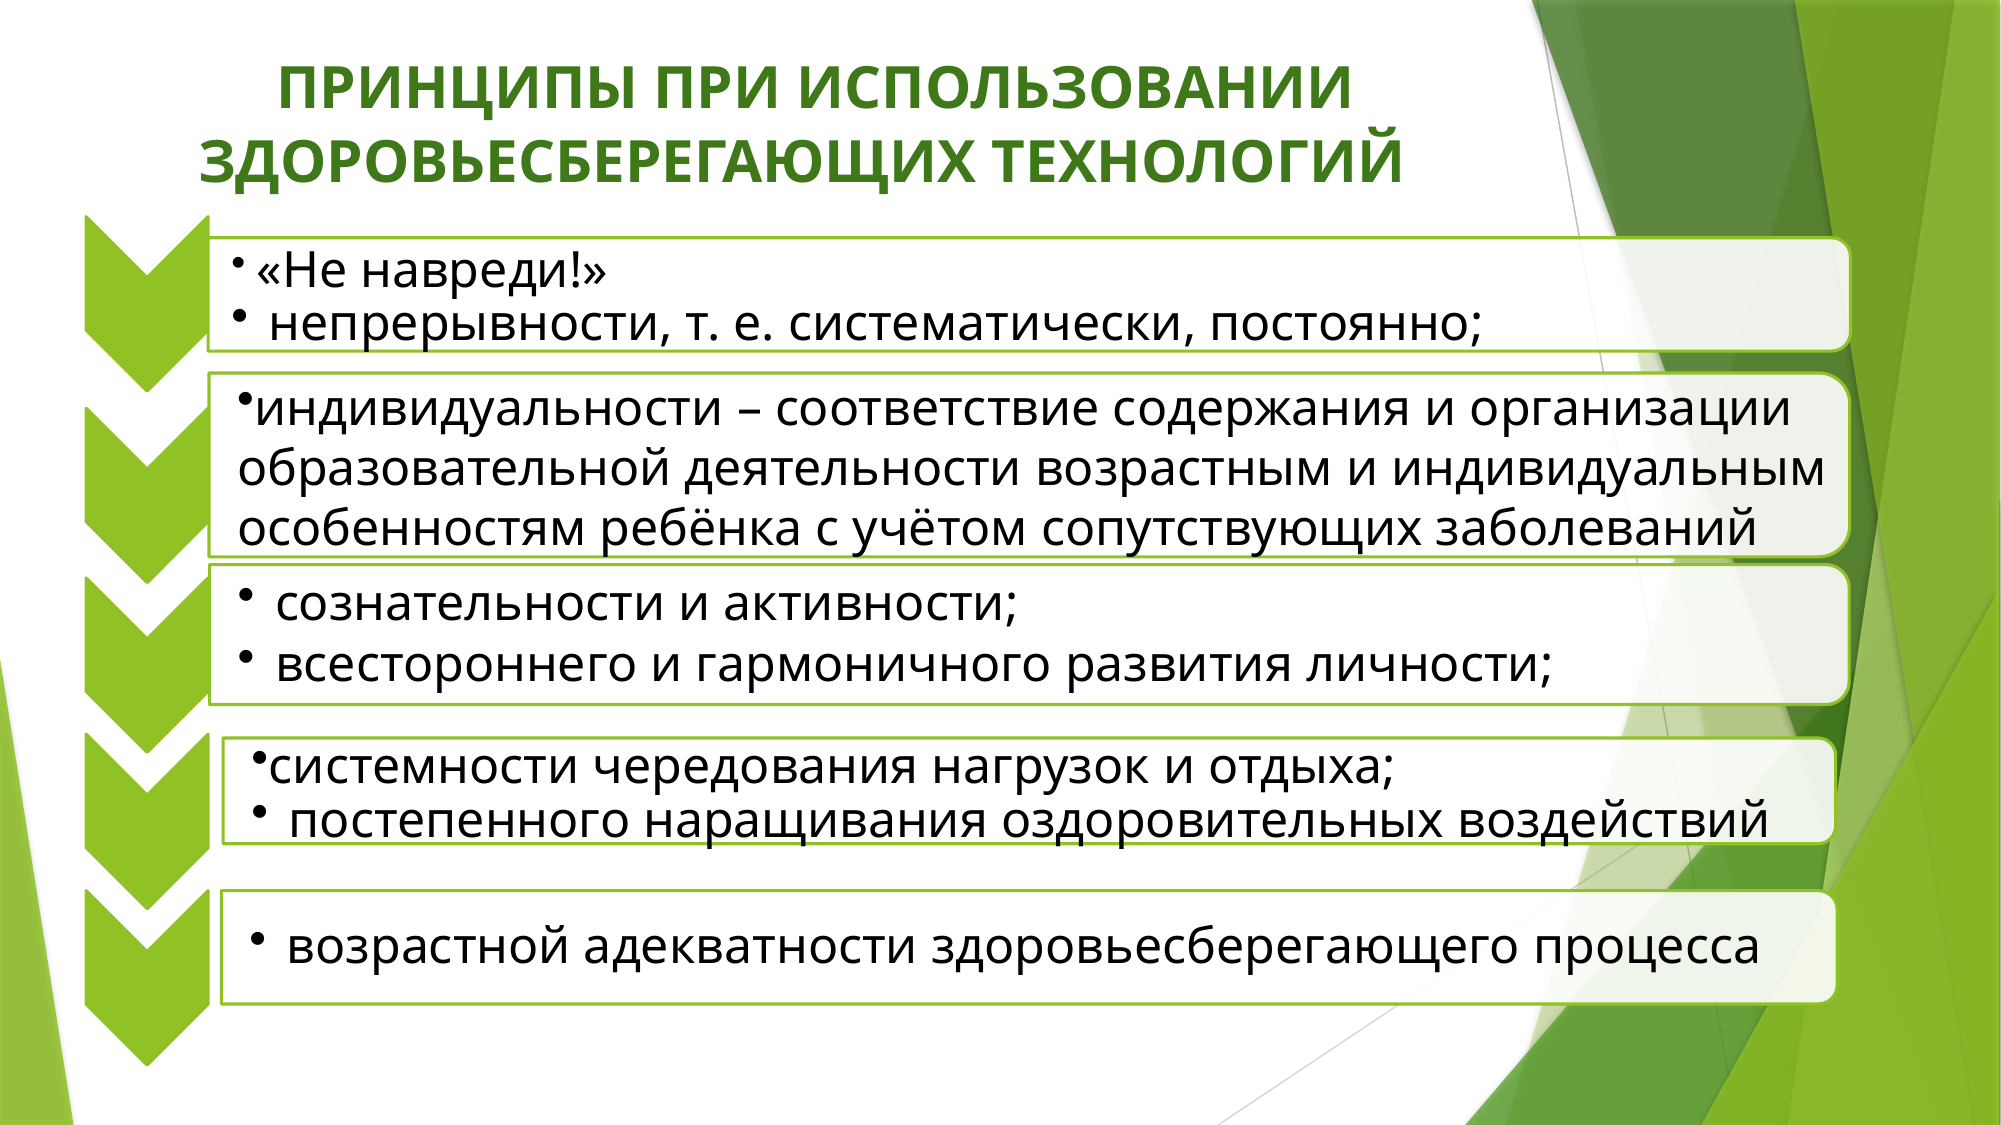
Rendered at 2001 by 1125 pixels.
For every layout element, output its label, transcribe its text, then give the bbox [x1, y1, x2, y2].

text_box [85, 215, 1852, 1067]
text_box ПРИНЦИПЫ ПРИ ИСПОЛЬЗОВАНИИ ЗДОРОВЬЕСБЕРЕГАЮЩИХ ТЕХНОЛОГИЙ [0, 37, 1604, 202]
